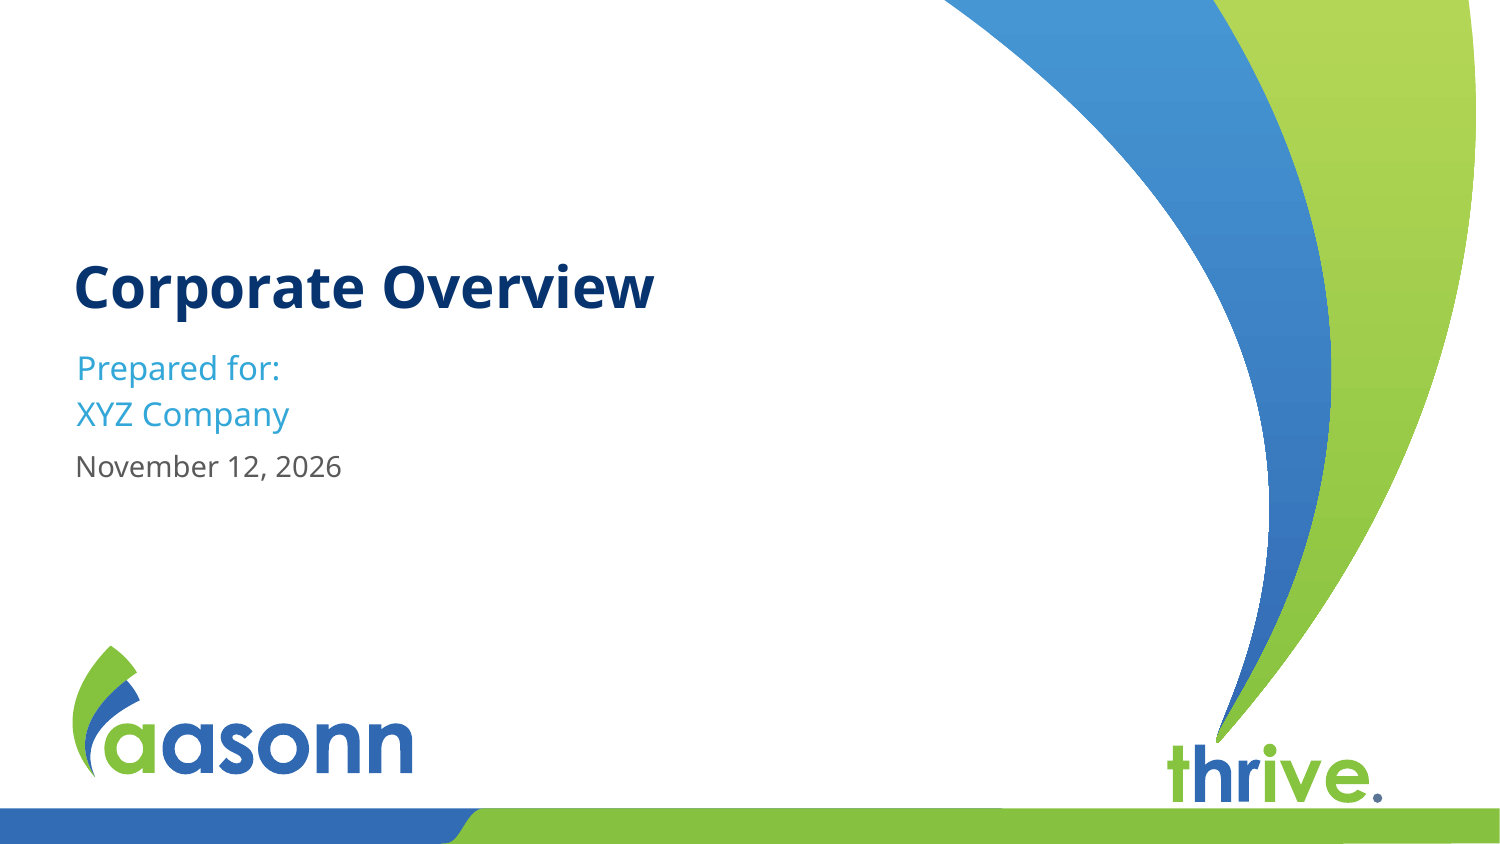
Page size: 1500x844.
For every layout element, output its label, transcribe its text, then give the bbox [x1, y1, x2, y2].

subtitle Prepared for: XYZ Company [76, 347, 656, 434]
title Corporate Overview [73, 256, 806, 334]
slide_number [75, 445, 425, 491]
